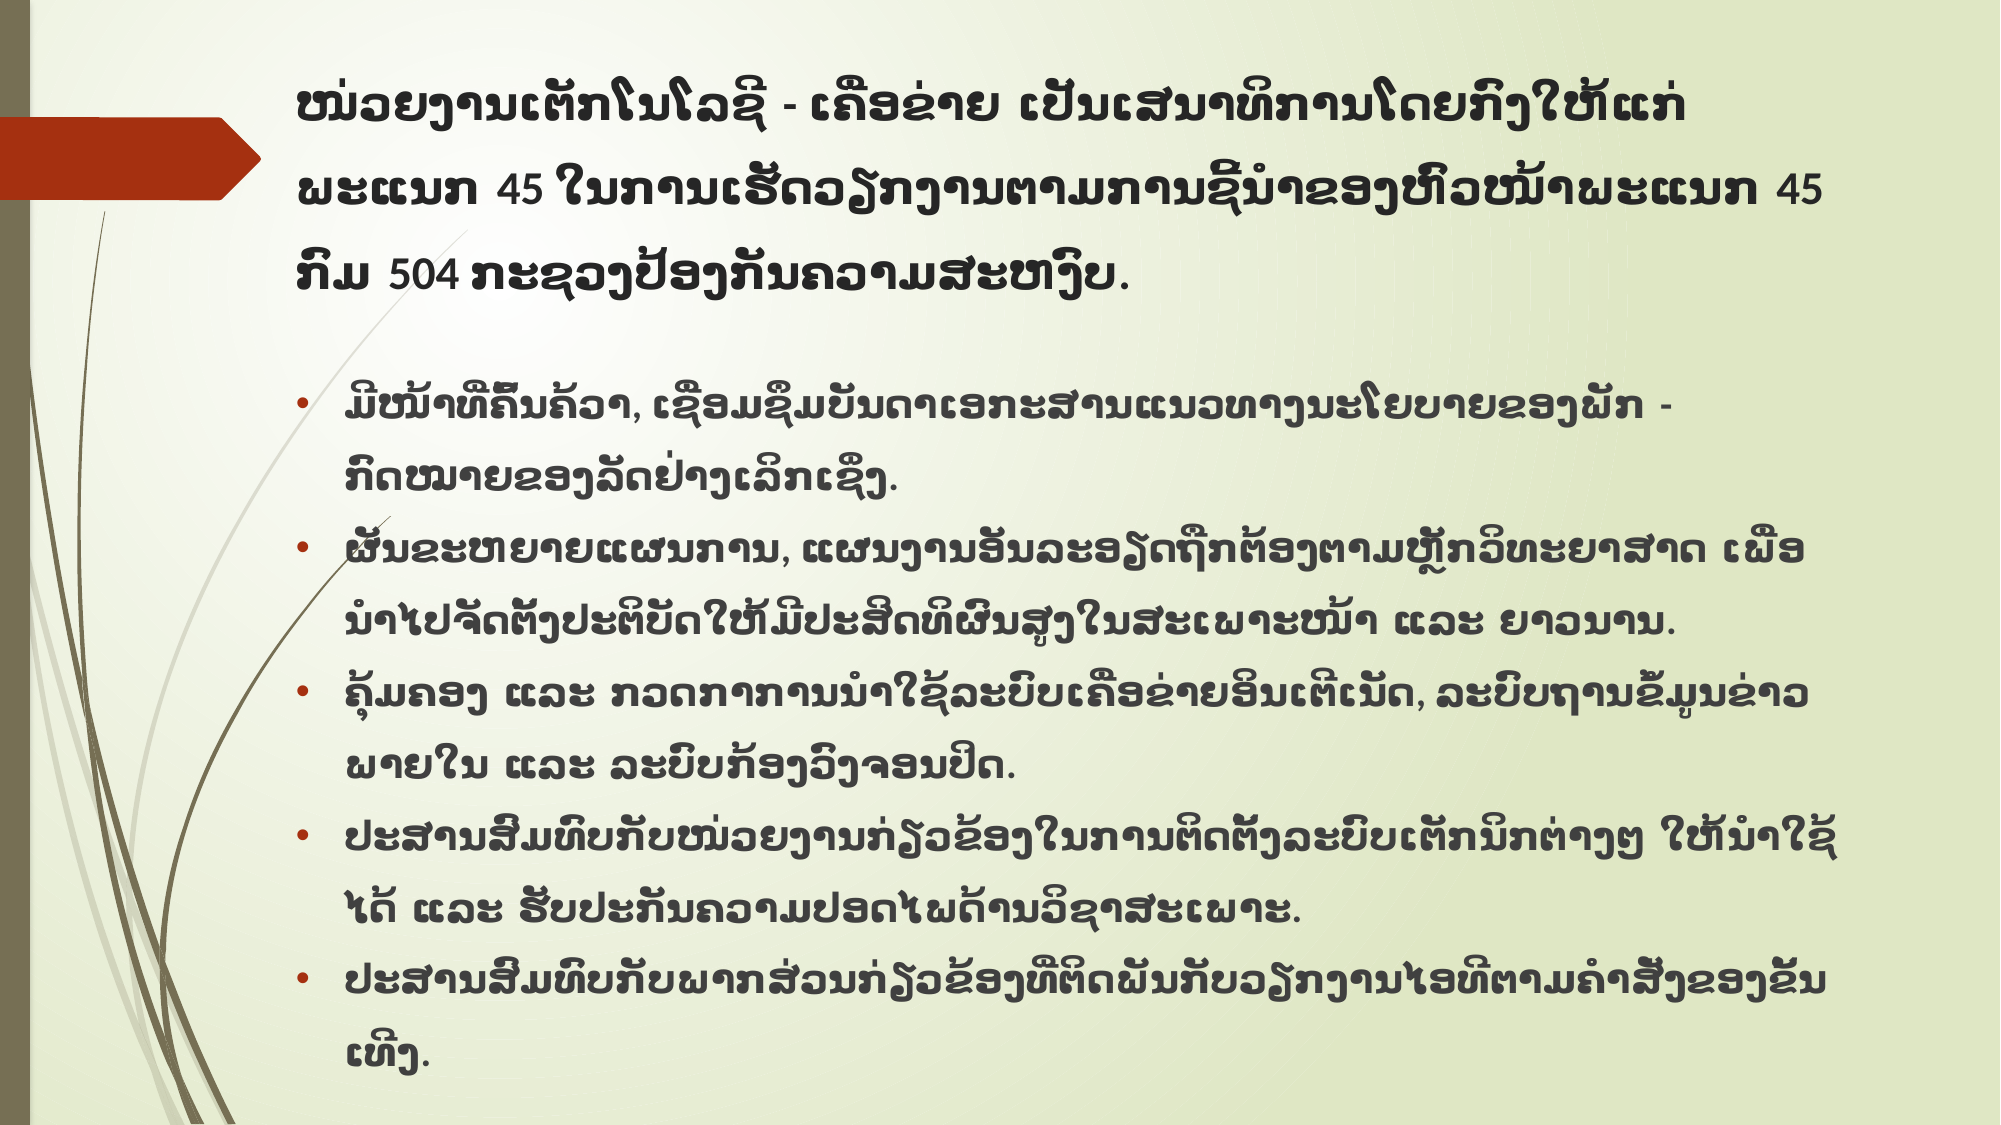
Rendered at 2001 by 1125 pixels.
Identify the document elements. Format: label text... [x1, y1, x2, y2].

list ມີໜ້າທີ່ຄົ້ນຄ້ວາ, ເຊື່ອມຊຶມບັນດາເອກະສານແນວທາງນະໂຍບາຍຂອງພັກ - ກົດໝາຍຂອງລັດຢ່າງເລິກເຊິ່ງ. ຜັນຂະຫຍາຍແຜນການ, ແຜນງານອັນລະອຽດຖືກຕ້ອງຕາມຫຼັກວິທະຍາສາດ ເພື່ອນຳໄປຈັດຕັ້ງປະຕິບັດໃຫ້ມີປະສິດທິຜົນສູງໃນສະເພາະໜ້າ ແລະ ຍາວນານ. ຄຸ້ມຄອງ ແລະ ກວດກາການນໍາໃຊ້ລະບົບເຄື່ອຂ່າຍອິນເຕີເນັດ, ລະບົບຖານຂໍ້ມູນຂ່າວພາຍໃນ ແລະ ລະບົບກ້ອງວົງຈອນປິດ. ປະສານສົມທົບກັບໜ່ວຍງານກ່ຽວຂ້ອງໃນການຕິດຕັ້ງລະບົບເຕັກນິກຕ່າງໆ ໃຫ້ນຳໃຊ້ໄດ້ ແລະ ຮັບປະກັນຄວາມປອດໄພດ້ານວິຊາສະເພາະ. ປະສານສົມທົບກັບພາກສ່ວນກ່ຽວຂ້ອງທີ່ຕິດພັນກັບວຽກງານໄອທີຕາມຄຳສັ່ງຂອງຂັ້ນເທີງ. [280, 347, 1860, 1088]
title ໜ່ວຍງານເຕັກໂນໂລຊີ - ເຄື່ອຂ່າຍ ເປັນເສນາທິການໂດຍກົງໃຫ້ແກ່ພະແນກ 45 ໃນການເຮັດວຽກງານຕາມການຊີ້ນຳຂອງຫົວໜ້າພະແນກ 45 ກົມ 504 ກະຊວງປ້ອງກັນຄວາມສະຫງົບ. [280, 37, 1860, 347]
